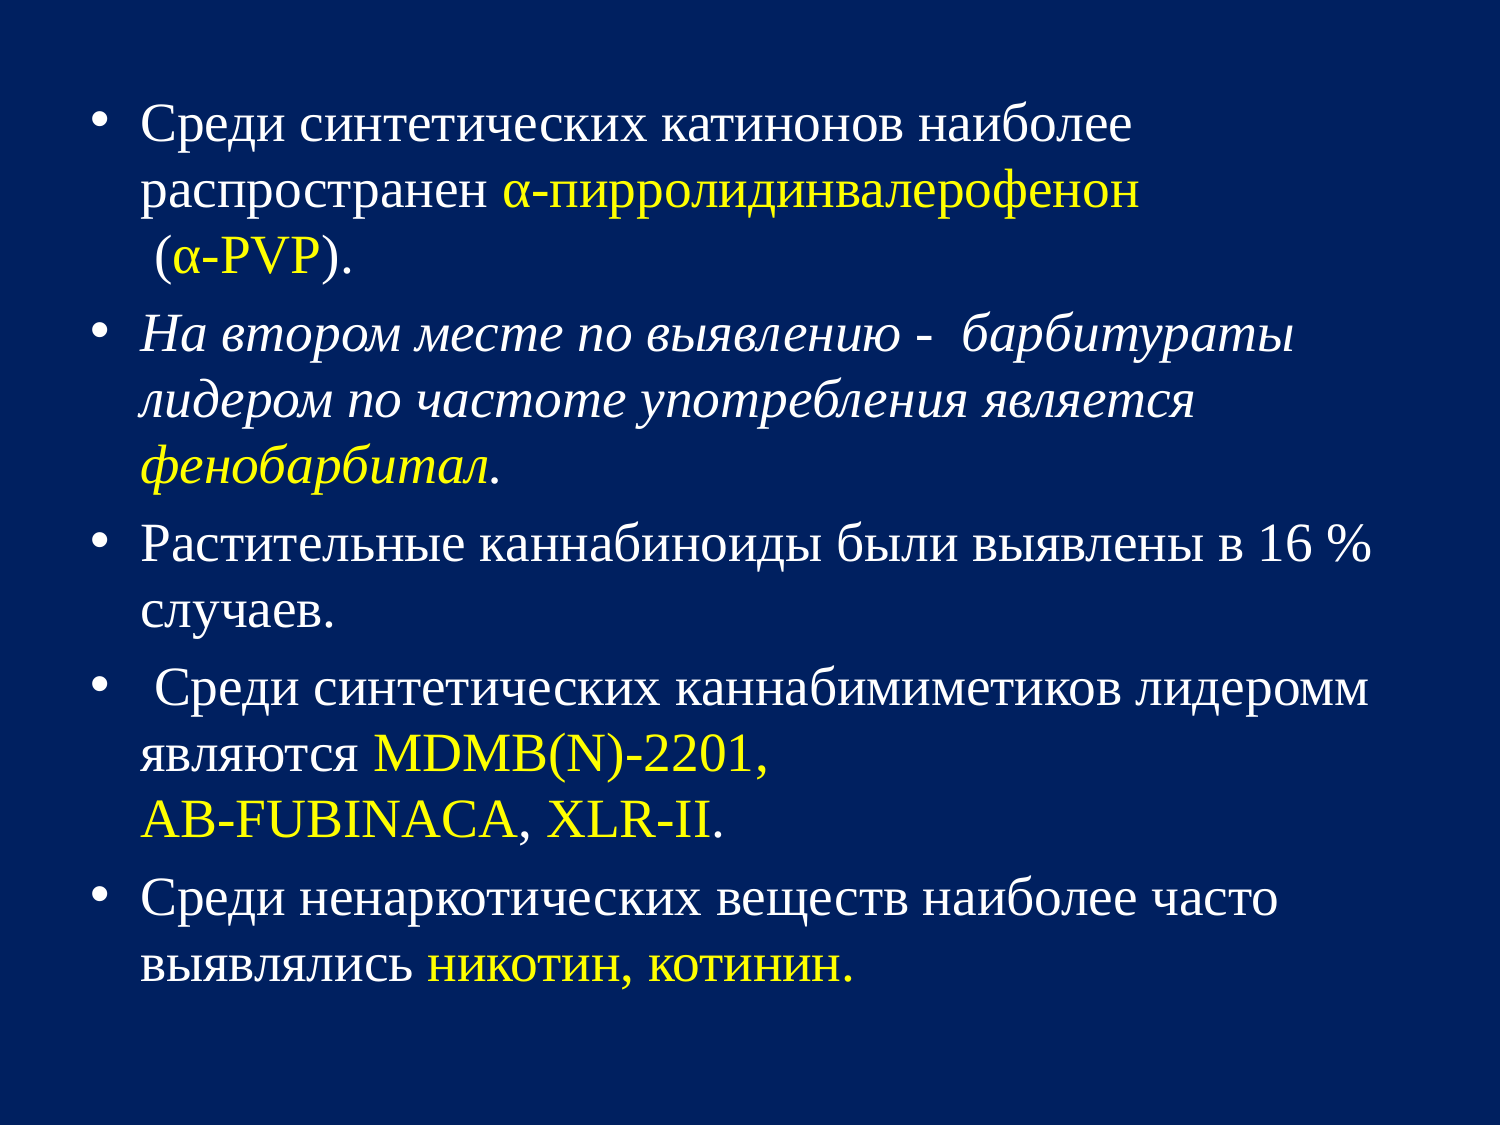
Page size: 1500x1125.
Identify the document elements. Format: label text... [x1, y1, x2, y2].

list Среди синтетических катинонов наиболее распространен α-пирролидинвалерофенон (α-PVP). На втором месте по выявлению - барбитураты лидером по частоте употребления является фенобарбитал. Растительные каннабиноиды были выявлены в 16 % случаев. Среди синтетических каннабимиметиков лидеромм являются MDMB(N)-2201, AB-FUBINACA, XLR-II. Среди ненаркотических веществ наиболее часто выявлялись никотин, котинин. [75, 78, 1425, 1005]
